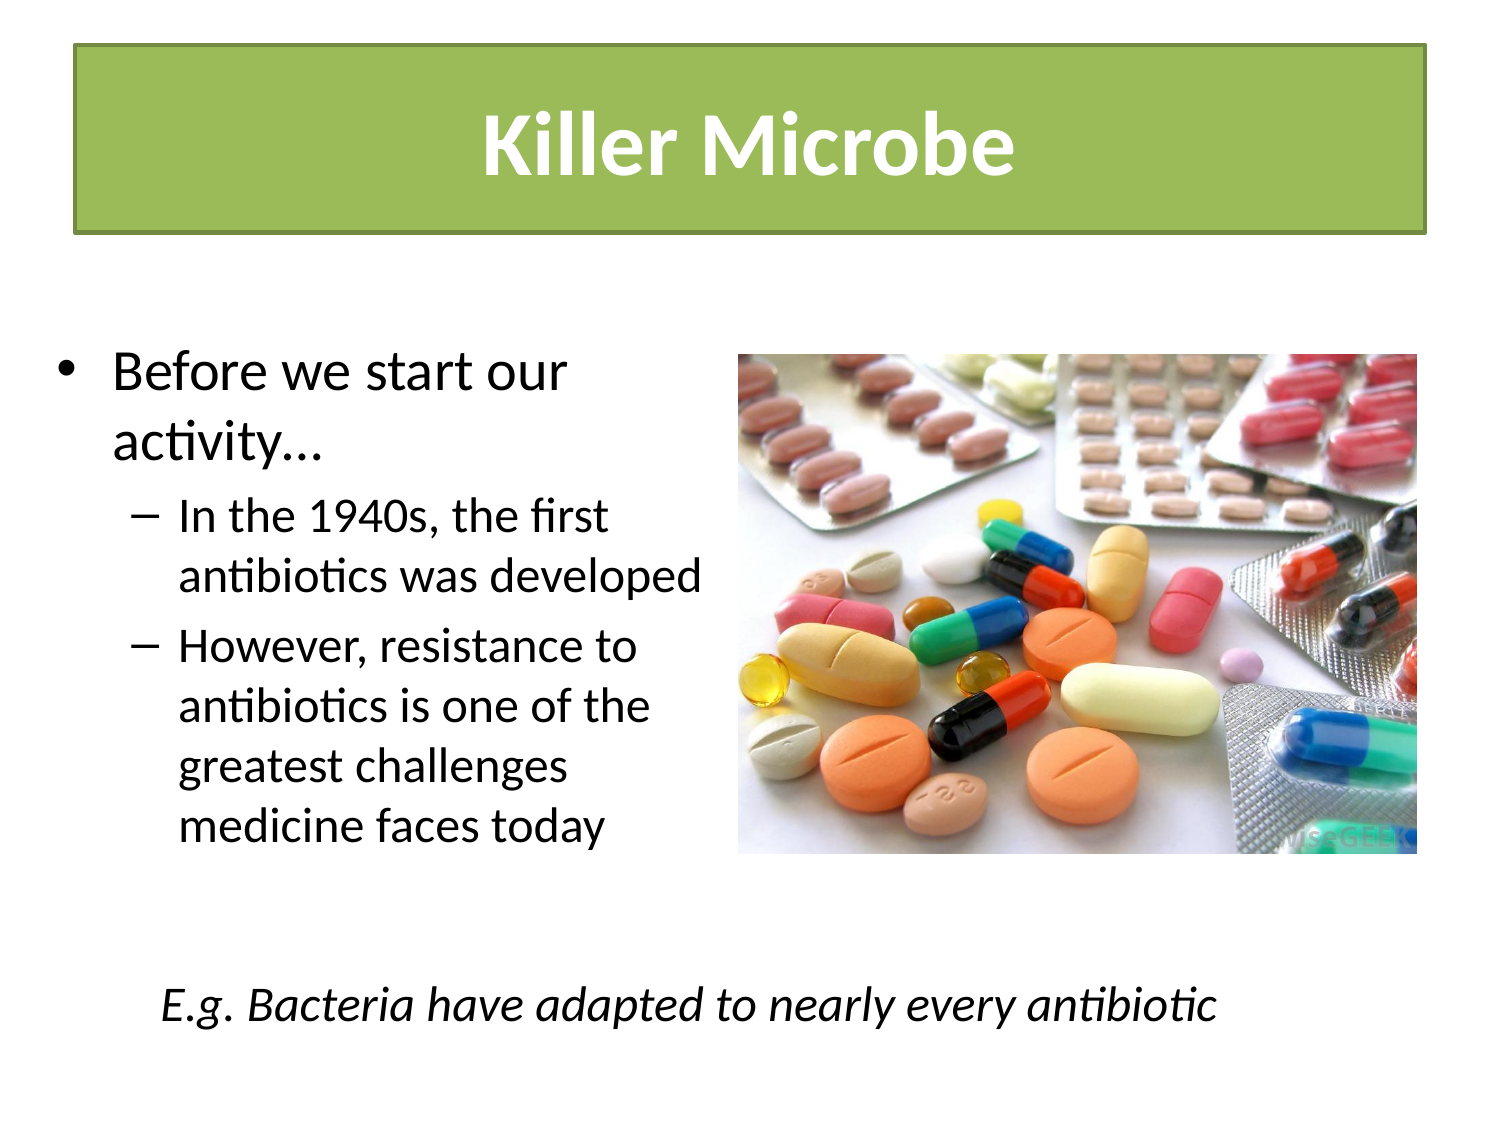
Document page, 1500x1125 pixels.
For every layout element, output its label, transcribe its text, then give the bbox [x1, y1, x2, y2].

list Before we start our activity… In the 1940s, the first antibiotics was developed However, resistance to antibiotics is one of the greatest challenges medicine faces today [41, 324, 762, 950]
text_box E.g. Bacteria have adapted to nearly every antibiotic [70, 964, 1423, 1039]
picture [737, 354, 1417, 854]
title Killer Microbe [73, 43, 1427, 235]
